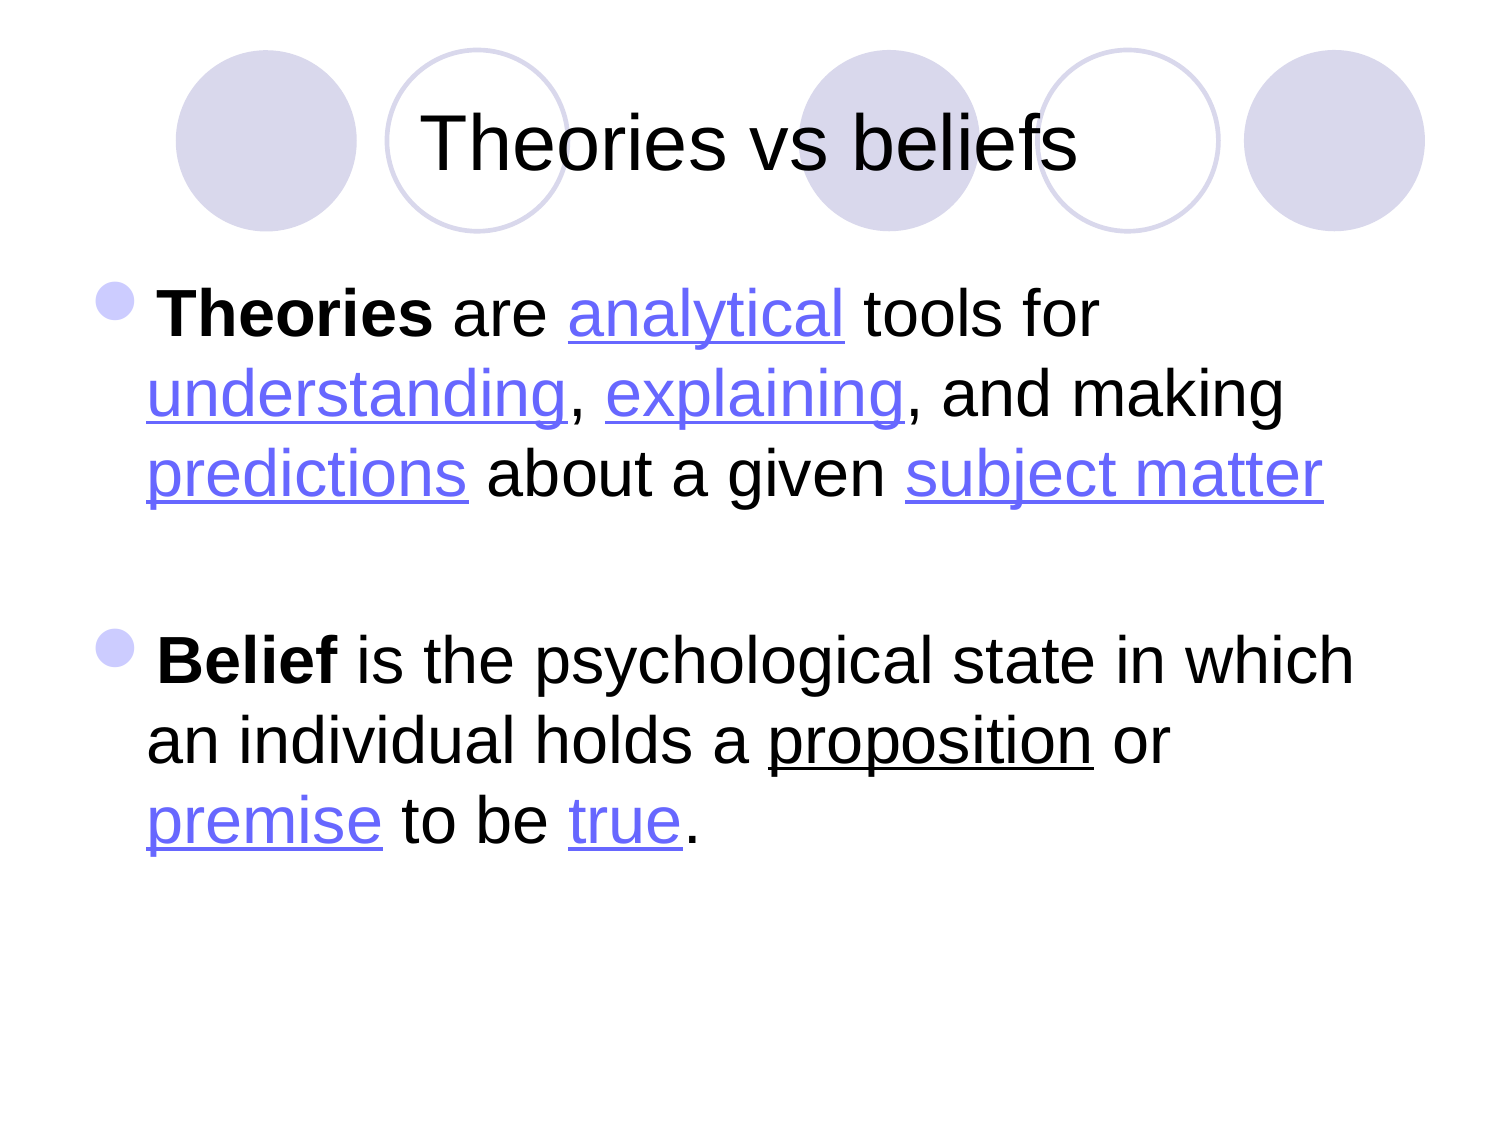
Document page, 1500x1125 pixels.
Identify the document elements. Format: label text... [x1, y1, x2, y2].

title Theories vs beliefs [74, 44, 1426, 233]
list Theories are analytical tools for understanding, explaining, and making predictions about a given subject matter Belief is the psychological state in which an individual holds a proposition or premise to be true. [74, 262, 1426, 1006]
